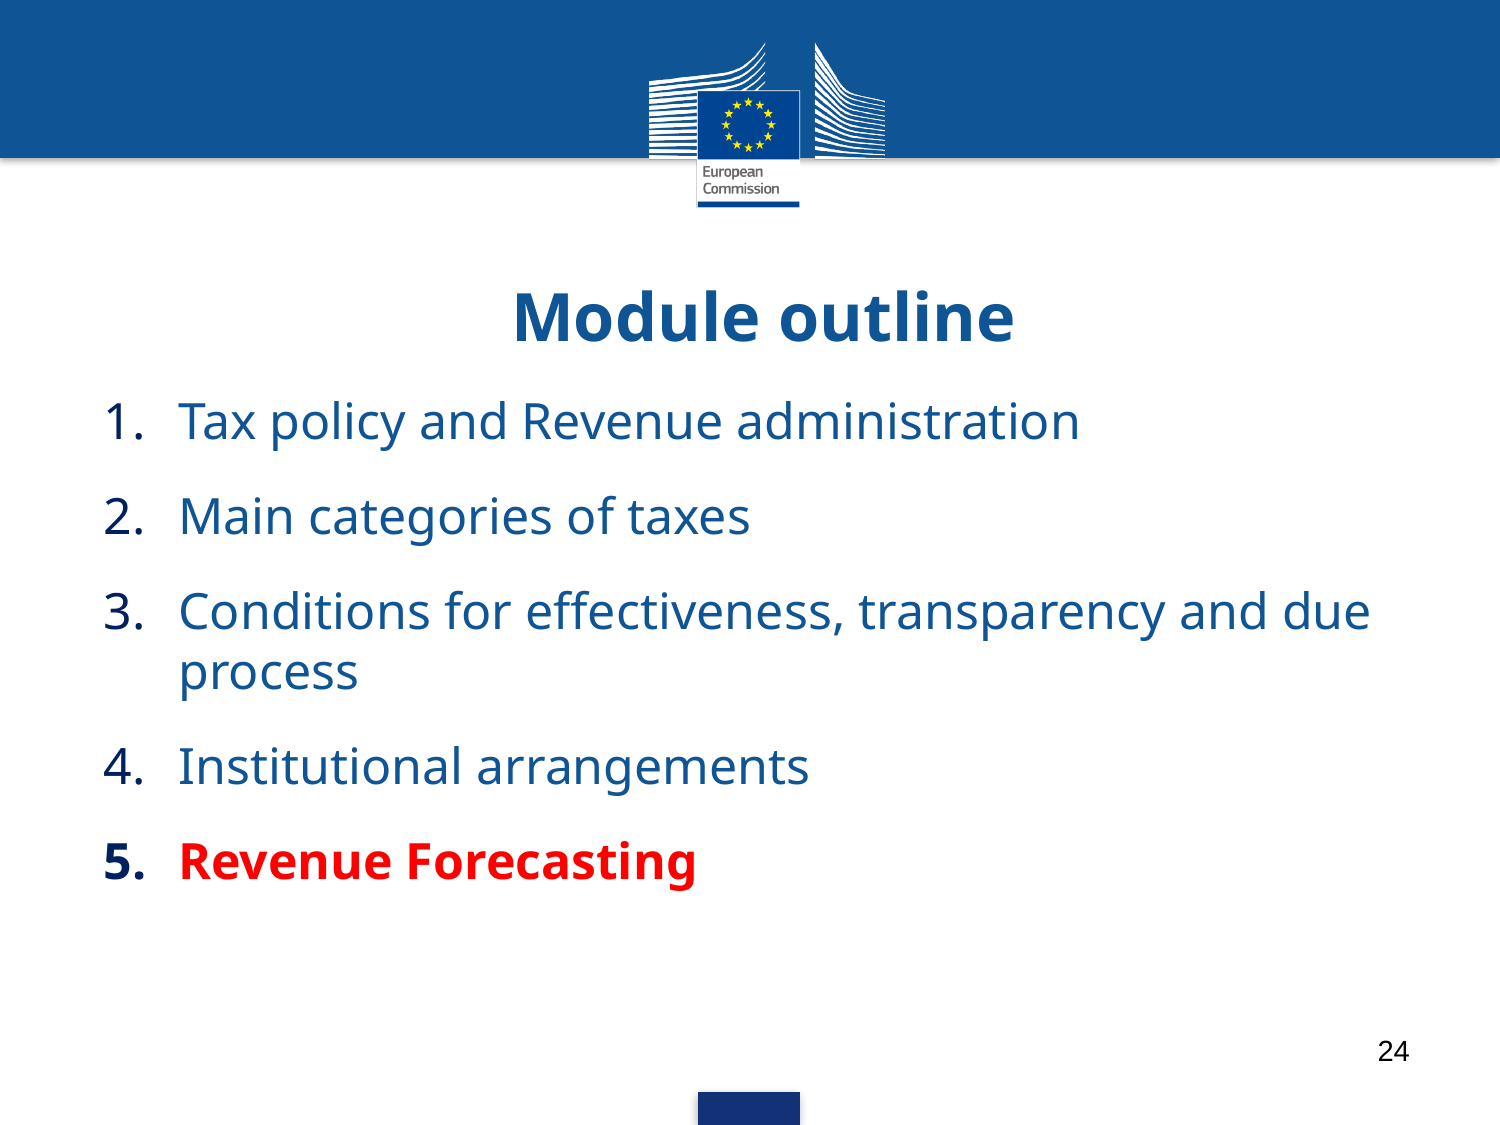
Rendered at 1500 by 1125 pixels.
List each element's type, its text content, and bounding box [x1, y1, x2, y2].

slide_number 24 [1074, 1024, 1426, 1103]
list Module outline Tax policy and Revenue administration Main categories of taxes Conditions for effectiveness, transparency and due process Institutional arrangements Revenue Forecasting [88, 266, 1439, 929]
picture [649, 42, 885, 208]
